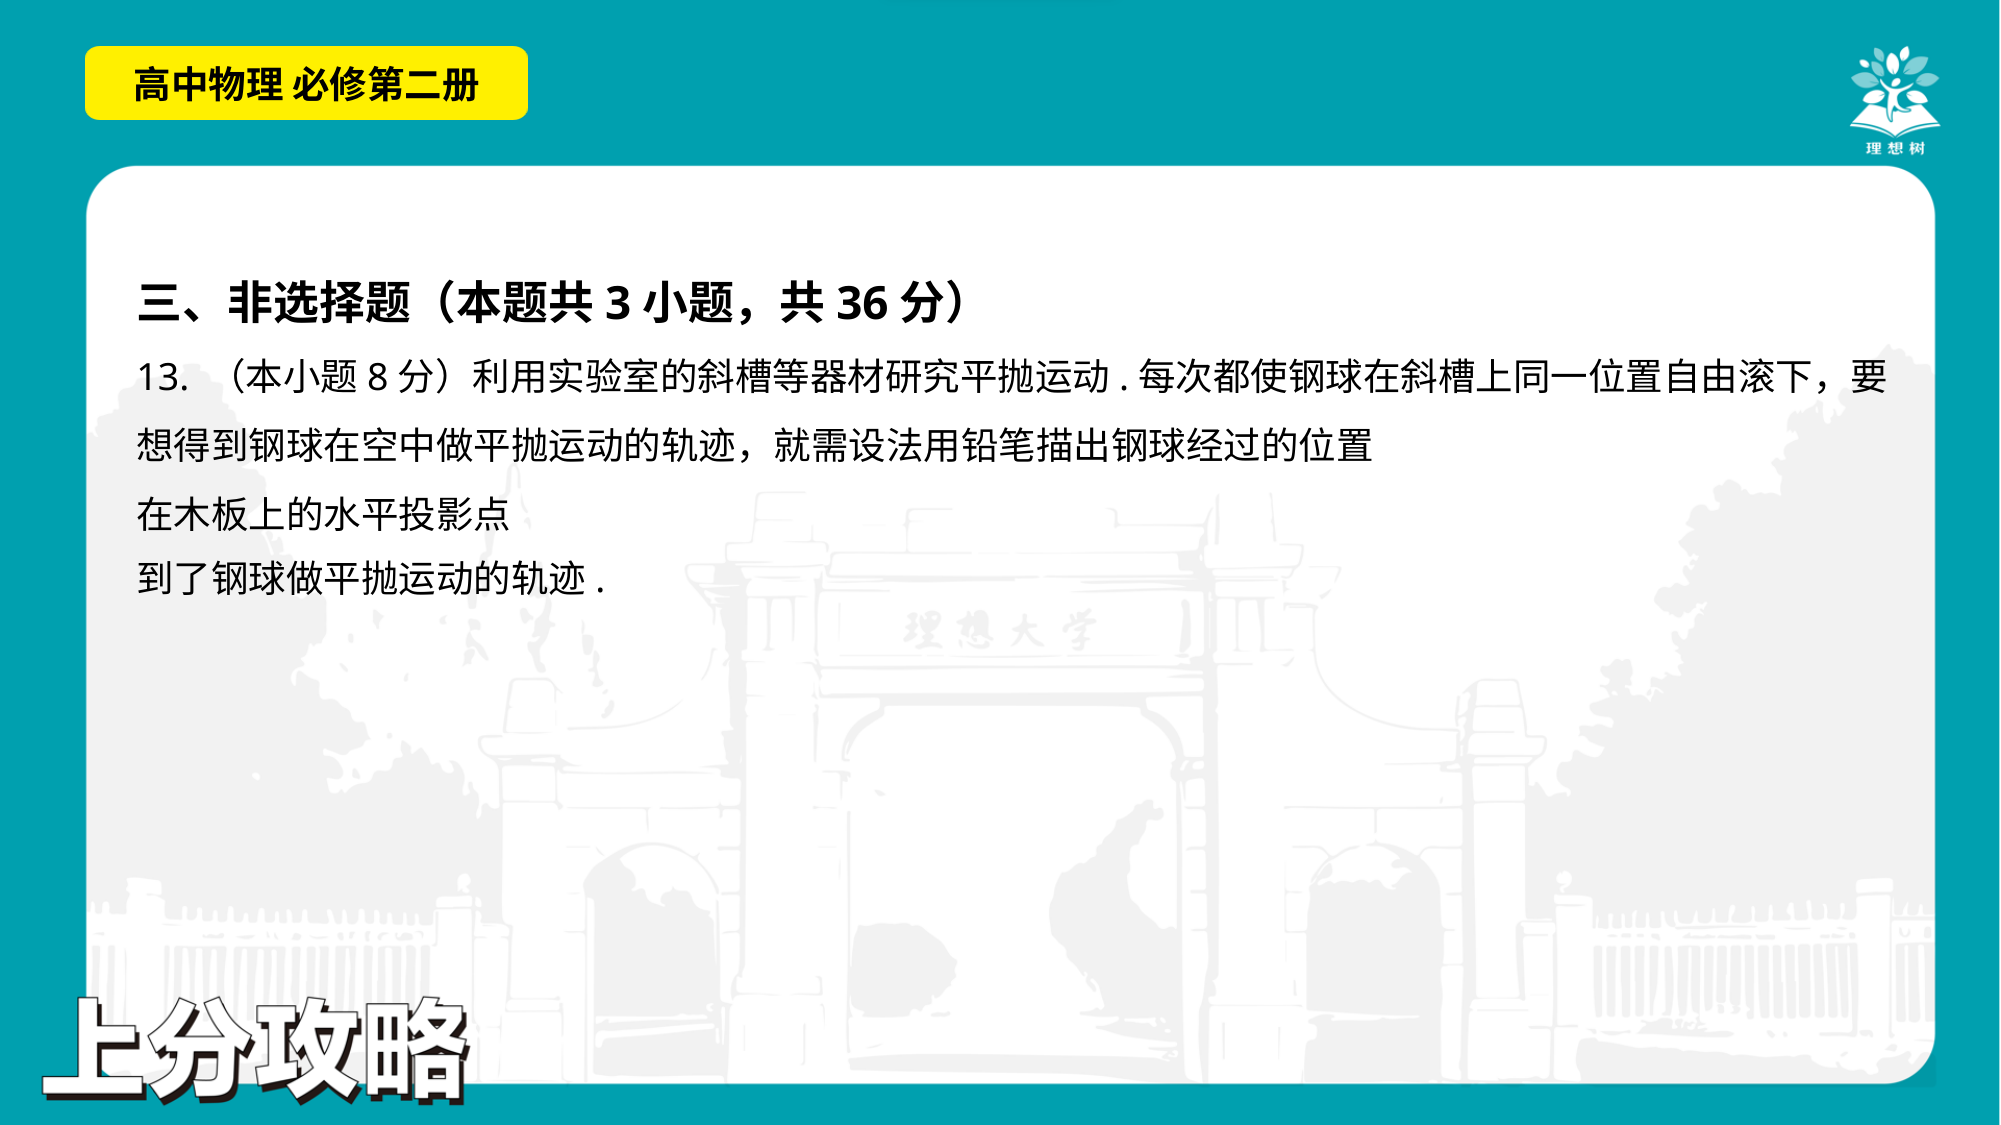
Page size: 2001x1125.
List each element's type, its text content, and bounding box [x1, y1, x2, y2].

text_box 三、非选择题（本题共3小题，共36分） [136, 247, 1865, 387]
picture [0, 0, 2000, 1125]
